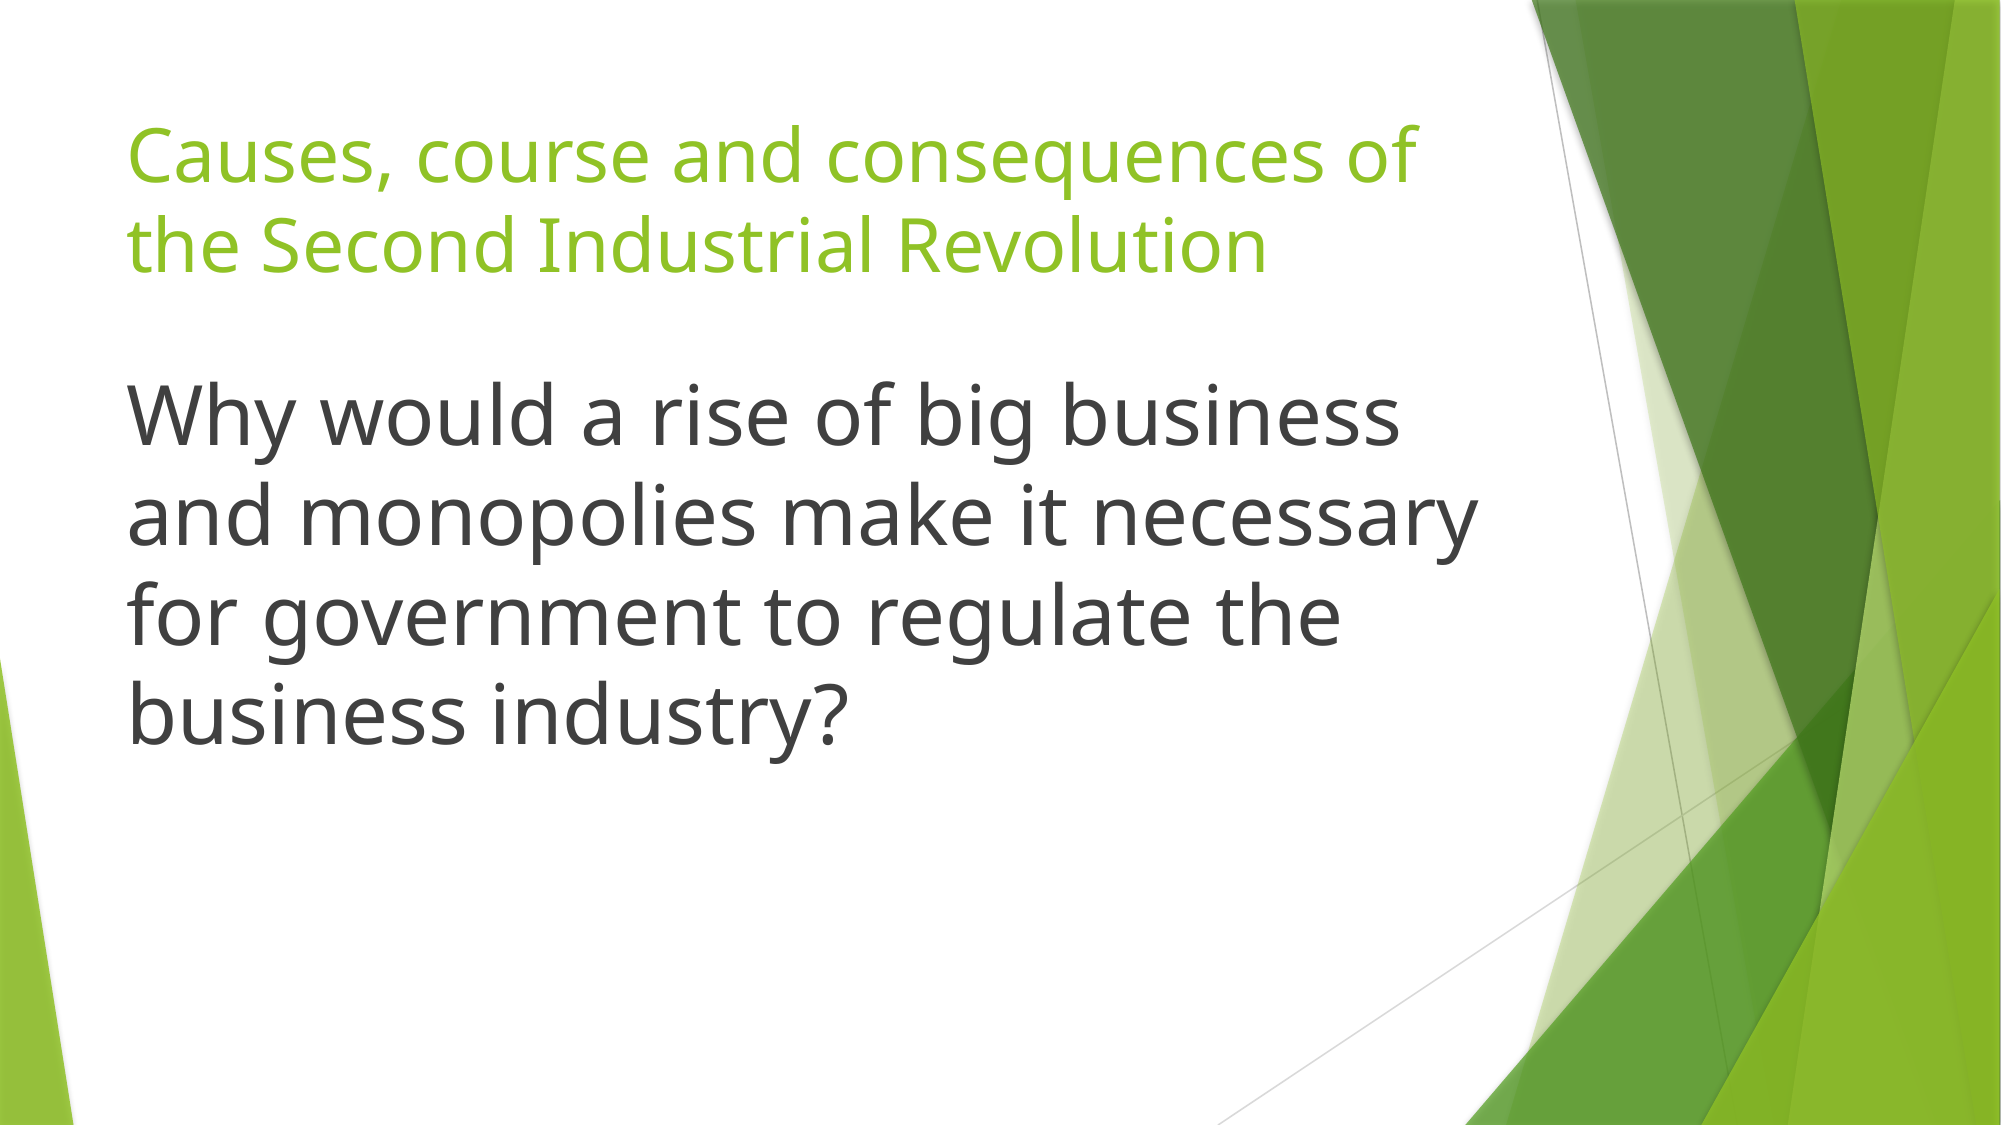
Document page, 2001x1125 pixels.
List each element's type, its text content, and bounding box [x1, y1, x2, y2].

title Causes, course and consequences of the Second Industrial Revolution [111, 99, 1522, 317]
list Why would a rise of big business and monopolies make it necessary for government to regulate the business industry? [111, 354, 1522, 992]
